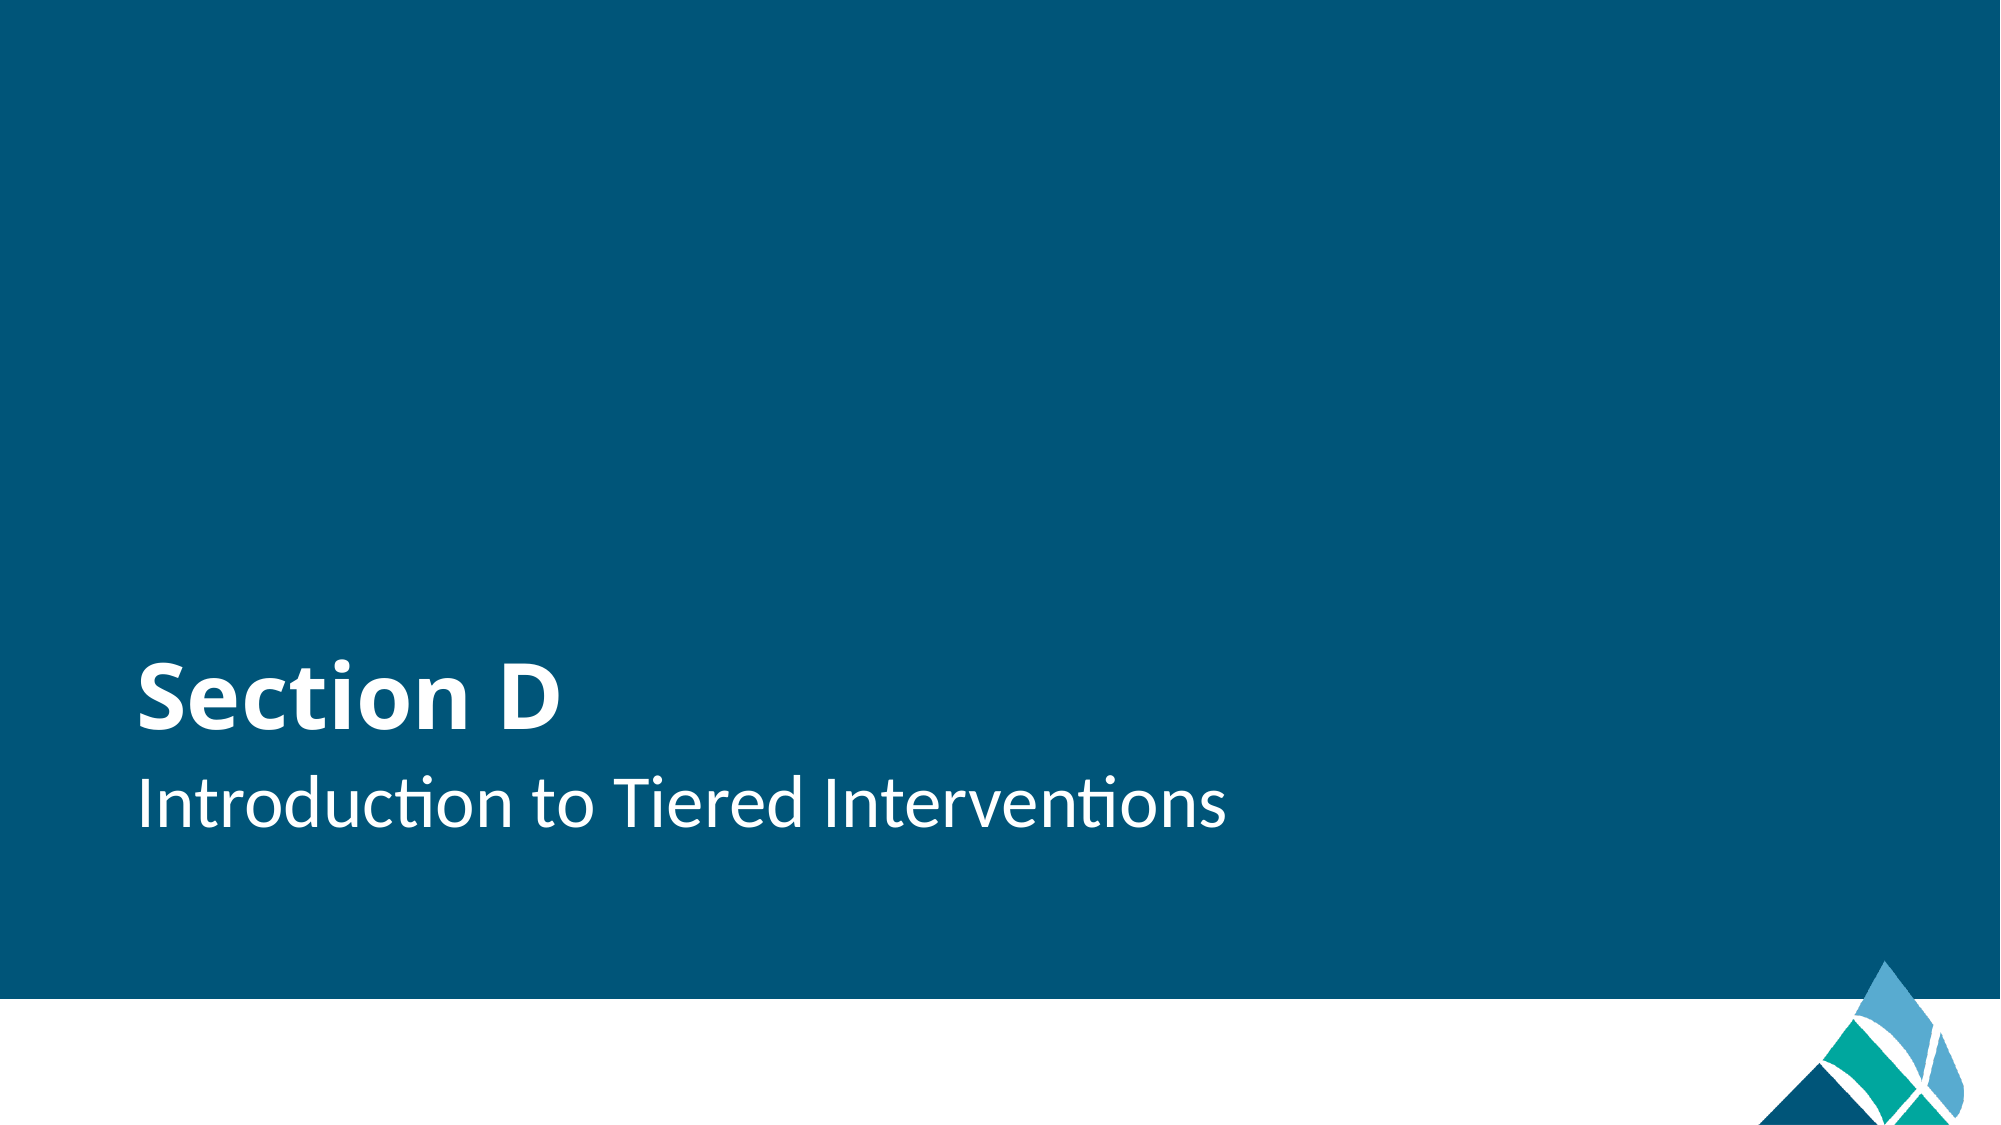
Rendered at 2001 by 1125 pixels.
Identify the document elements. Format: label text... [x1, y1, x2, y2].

picture [1758, 963, 1964, 1125]
title Section D [136, 280, 1862, 749]
list Introduction to Tiered Interventions [136, 752, 1862, 999]
